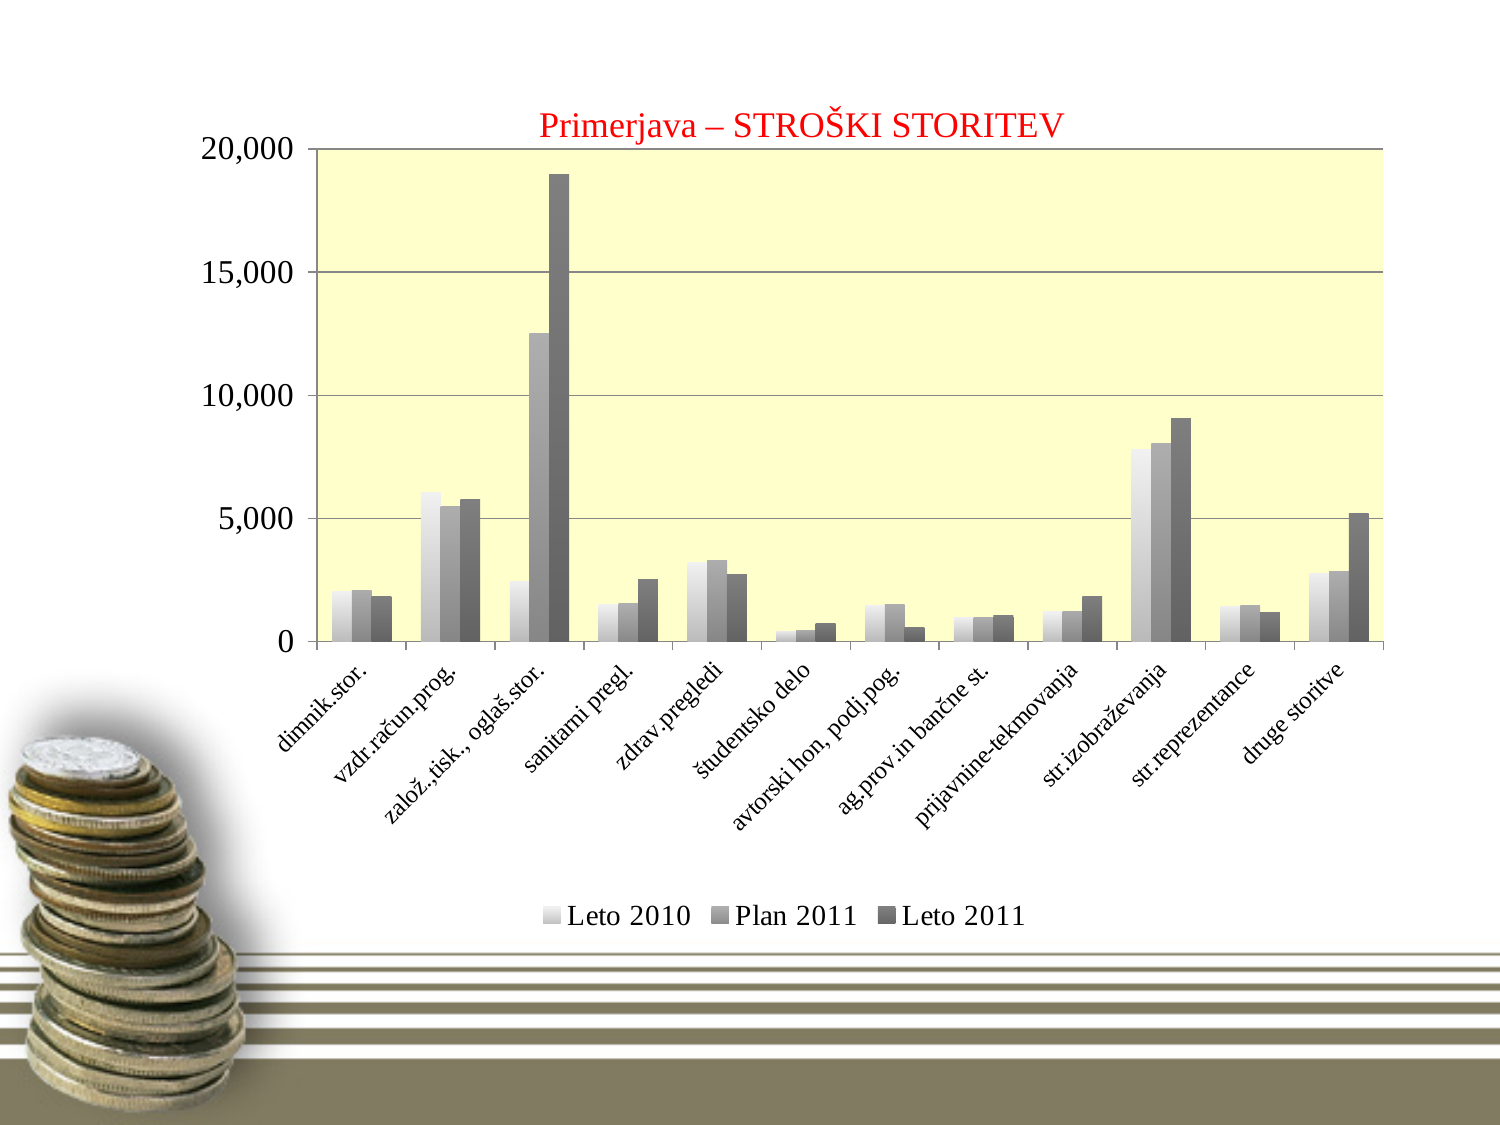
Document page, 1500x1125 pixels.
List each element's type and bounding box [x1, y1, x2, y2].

picture [0, 0, 1500, 1125]
chart [105, 70, 1466, 938]
